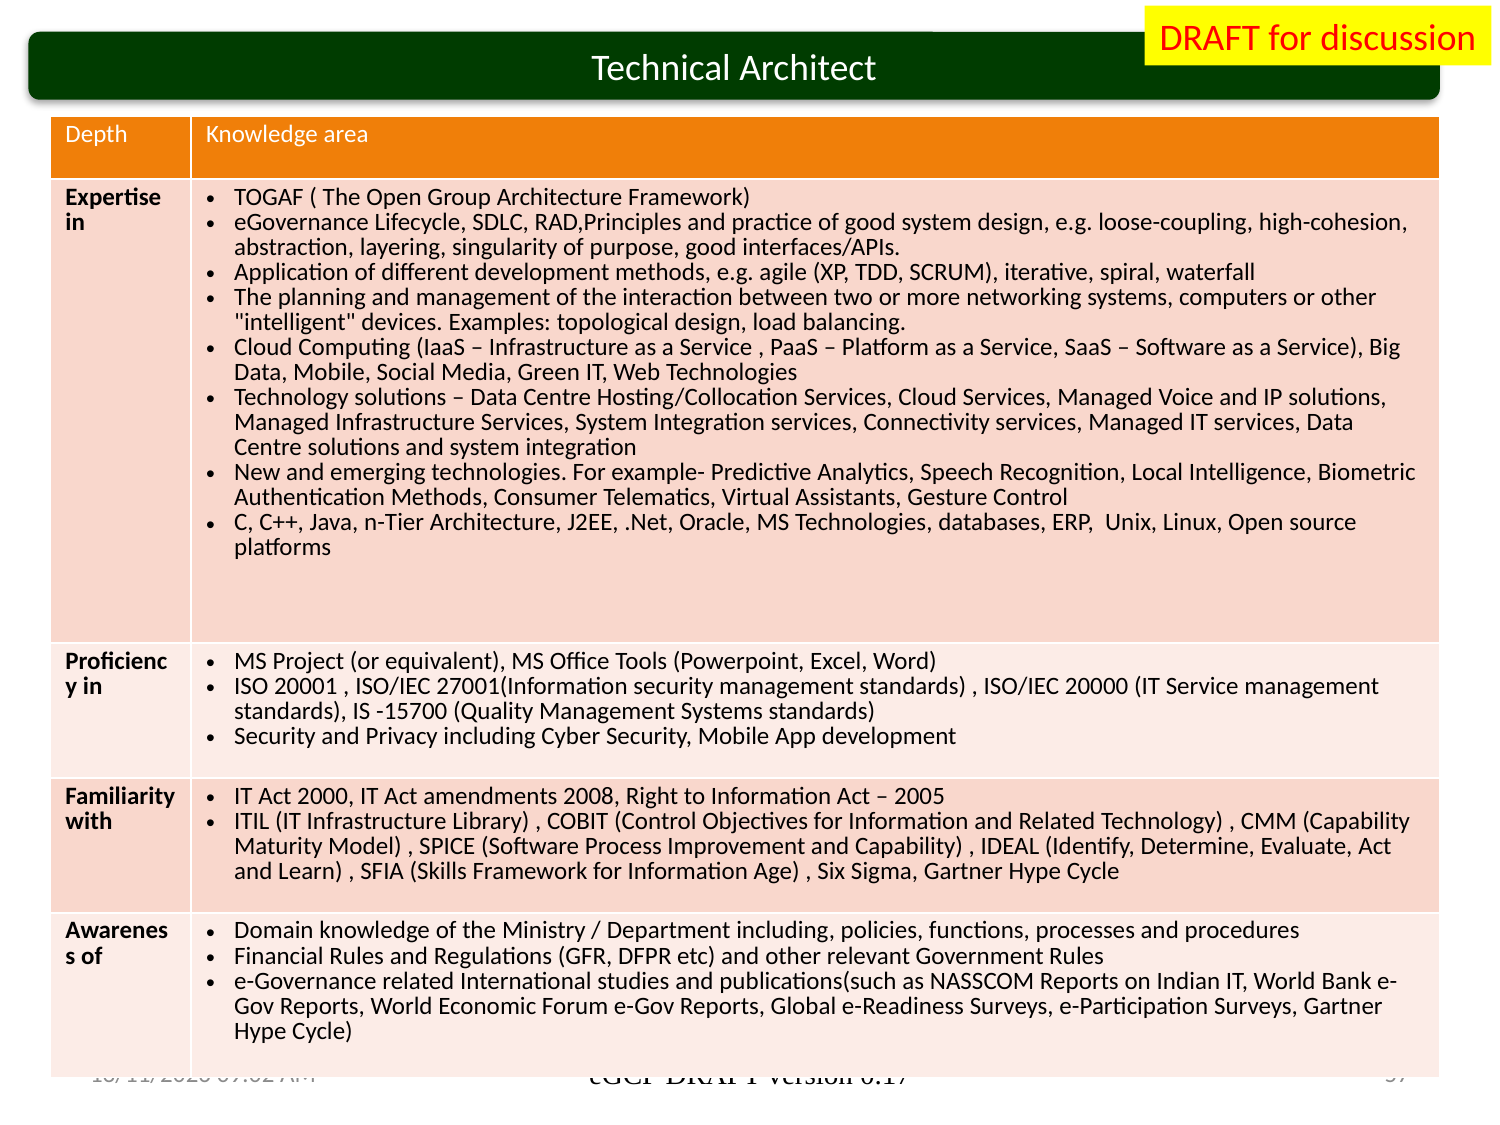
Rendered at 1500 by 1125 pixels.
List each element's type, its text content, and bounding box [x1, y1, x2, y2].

table_cell IT Act 2000, IT Act amendments 2008, Right to Information Act – 2005 ITIL (IT Infrastructure Library) , COBIT (Control Objectives for Information and Related Technology) , CMM (Capability Maturity Model) , SPICE (Software Process Improvement and Capability) , IDEAL (Identify, Determine, Evaluate, Act and Learn) , SFIA (Skills Framework for Information Age) , Six Sigma, Gartner Hype Cycle [192, 779, 1439, 912]
table_cell Familiarity with [51, 779, 190, 912]
table_header Depth [51, 117, 190, 178]
table_cell TOGAF ( The Open Group Architecture Framework) eGovernance Lifecycle, SDLC, RAD,Principles and practice of good system design, e.g. loose-coupling, high-cohesion, abstraction, layering, singularity of purpose, good interfaces/APIs. Application of different development methods, e.g. agile (XP, TDD, SCRUM), iterative, spiral, waterfall The planning and management of the interaction between two or more networking systems, computers or other "intelligent" devices. Examples: topological design, load balancing. Cloud Computing (IaaS – Infrastructure as a Service , PaaS – Platform as a Service, SaaS – Software as a Service), Big Data, Mobile, Social Media, Green IT, Web Technologies Technology solutions – Data Centre Hosting/Collocation Services, Cloud Services, Managed Voice and IP solutions, Managed Infrastructure Services, System Integration services, Connectivity services, Managed IT services, Data Centre solutions and system integration New and emerging technologies. For example- Predictive Analytics, Speech Recognition, Local Intelligence, Biometric Authentication Methods, Consumer Telematics, Virtual Assistants, Gesture Control C, C++, Java, n-Tier Architecture, J2EE, .Net, Oracle, MS Technologies, databases, ERP, Unix, Linux, Open source platforms [192, 180, 1439, 642]
table_cell Awareness of [51, 914, 190, 1077]
table_cell Domain knowledge of the Ministry / Department including, policies, functions, processes and procedures Financial Rules and Regulations (GFR, DFPR etc) and other relevant Government Rules e-Governance related International studies and publications(such as NASSCOM Reports on Indian IT, World Bank e-Gov Reports, World Economic Forum e-Gov Reports, Global e-Readiness Surveys, e-Participation Surveys, Gartner Hype Cycle) [192, 914, 1439, 1077]
table_cell MS Project (or equivalent), MS Office Tools (Powerpoint, Excel, Word) ISO 20001 , ISO/IEC 27001(Information security management standards) , ISO/IEC 20000 (IT Service management standards), IS -15700 (Quality Management Systems standards) Security and Privacy including Cyber Security, Mobile App development [192, 644, 1439, 777]
slide_number 57 [1074, 1042, 1425, 1103]
table_cell Expertise in [51, 180, 190, 642]
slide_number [75, 1042, 425, 1103]
text_box Technical Architect [27, 30, 1441, 101]
footer eGCF DRAFT version 0.17 [512, 1042, 988, 1103]
table_cell Proficiency in [51, 644, 190, 777]
table_header Knowledge area [192, 117, 1439, 178]
text_box DRAFT for discussion [1144, 5, 1492, 66]
